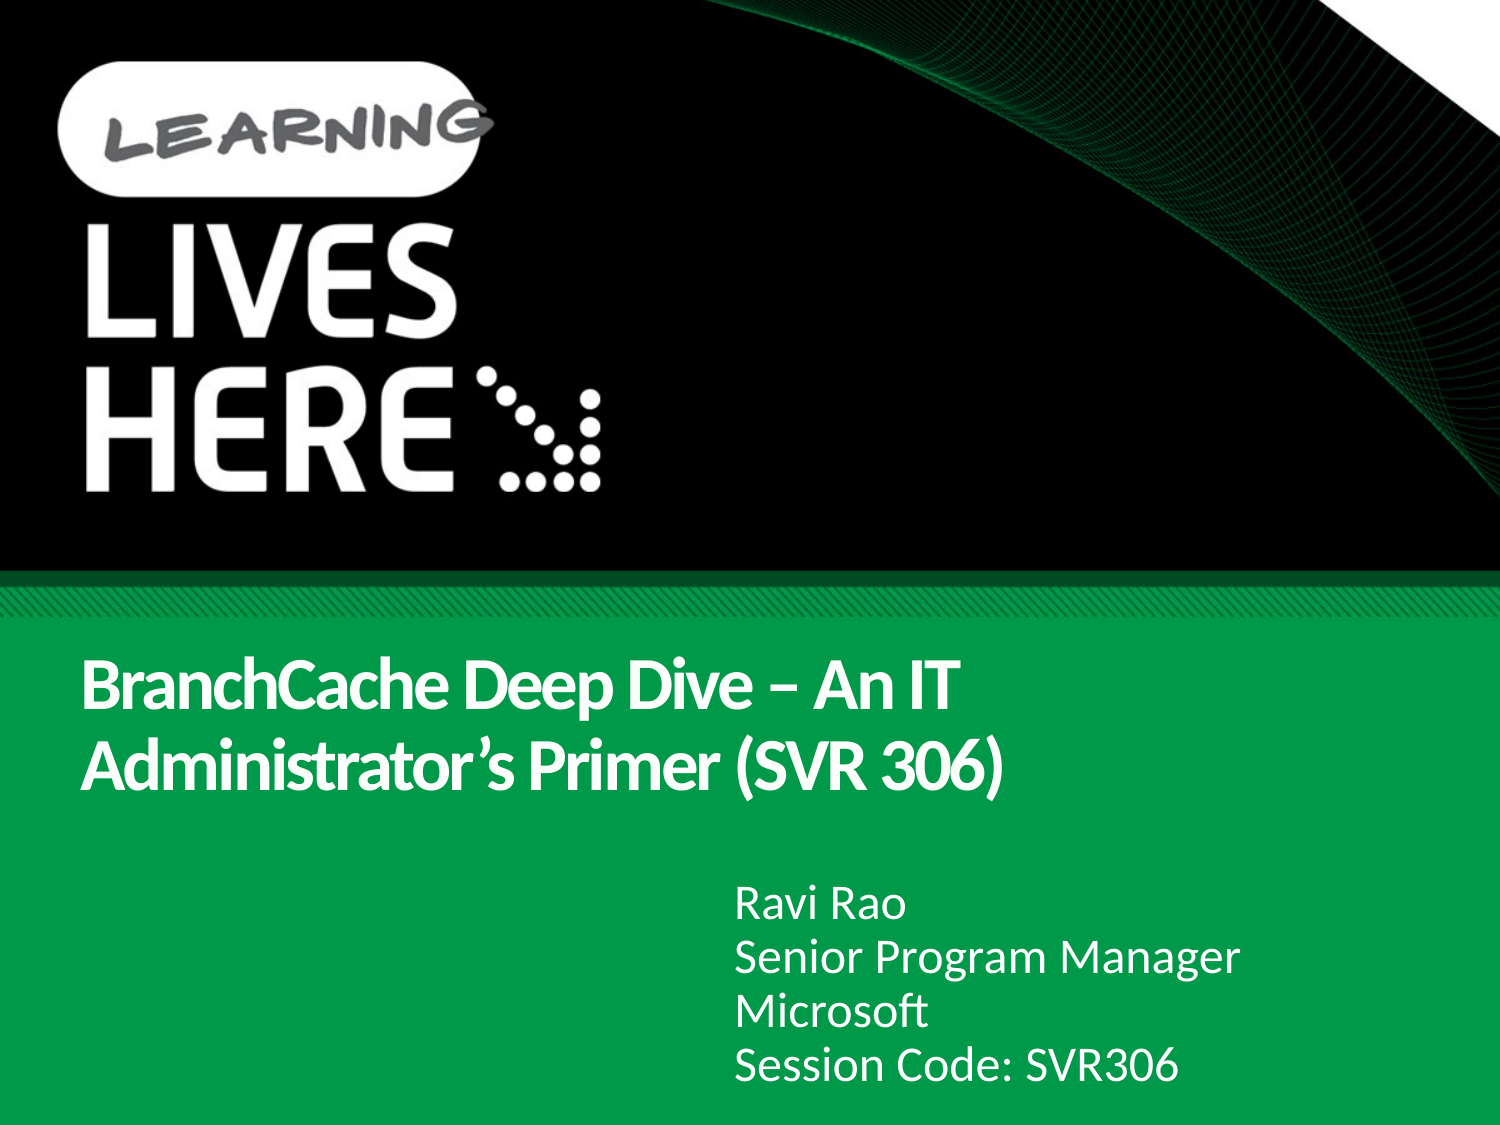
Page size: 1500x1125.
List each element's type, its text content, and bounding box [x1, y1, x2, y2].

subtitle Ravi Rao Senior Program Manager Microsoft Session Code: SVR306 [734, 876, 1360, 952]
picture [0, 0, 1500, 1125]
title BranchCache Deep Dive – An IT Administrator’s Primer (SVR 306) [80, 644, 1380, 864]
